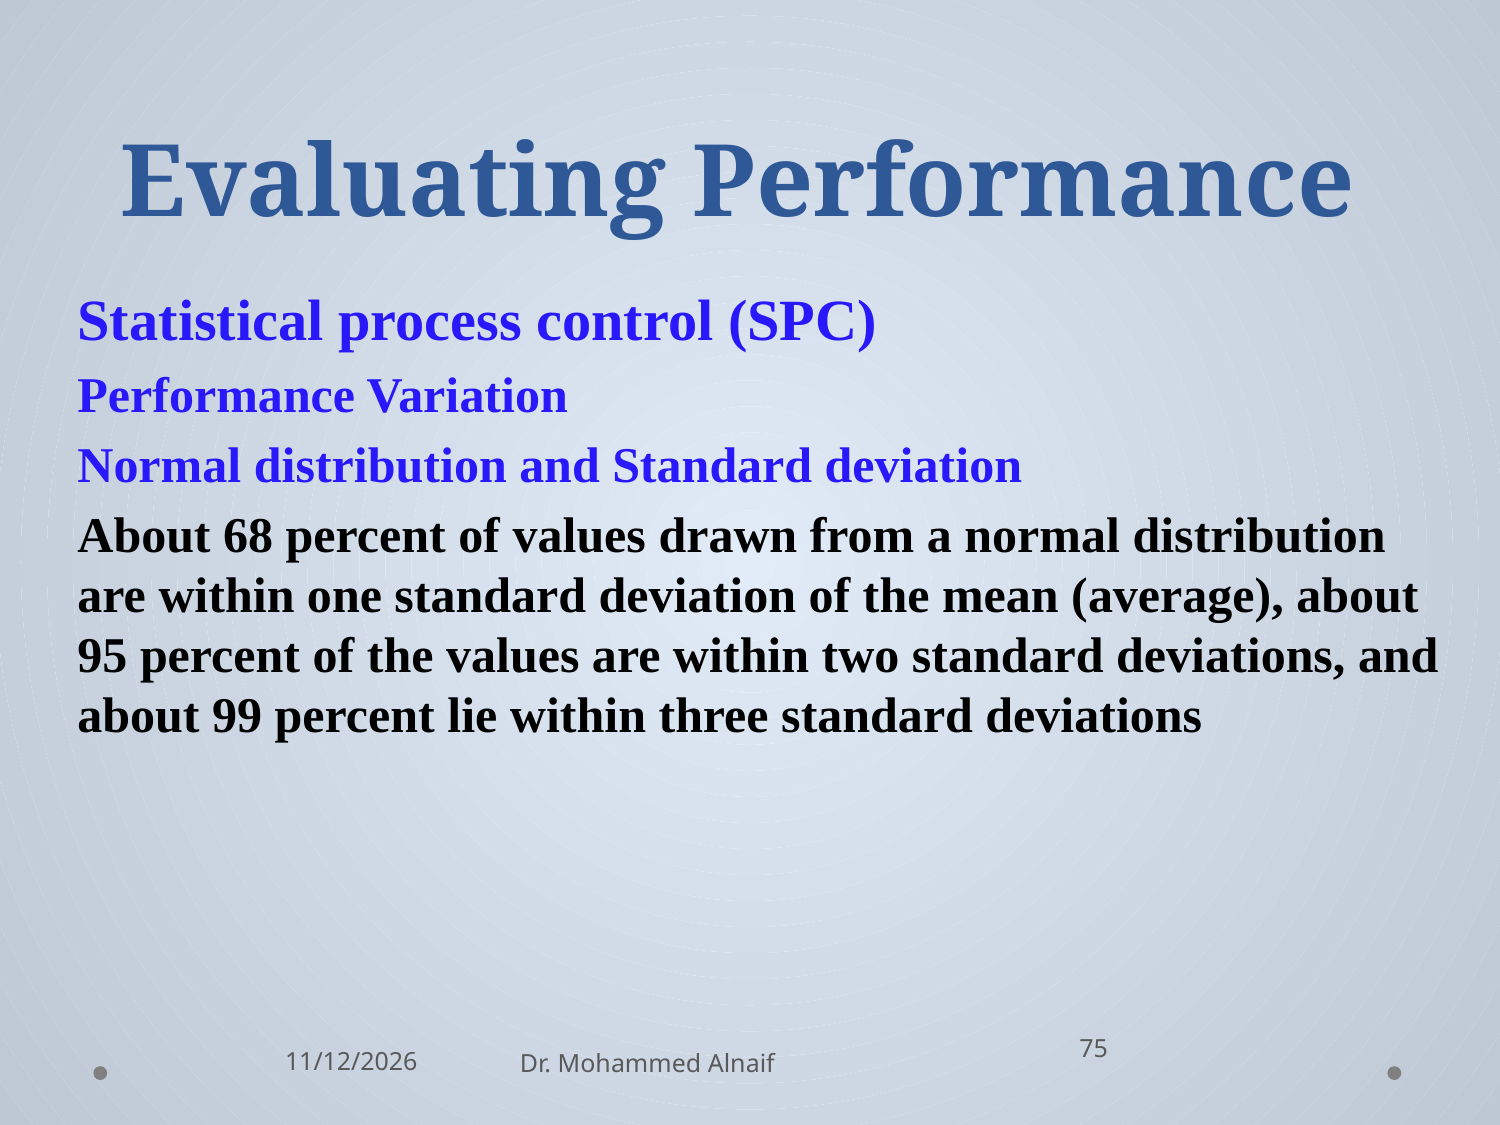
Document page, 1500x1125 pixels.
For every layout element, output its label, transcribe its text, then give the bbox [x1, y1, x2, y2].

footer Dr. Mohammed Alnaif [512, 1025, 988, 1100]
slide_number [75, 1025, 425, 1100]
slide_number 75 [1074, 1012, 1425, 1088]
subtitle Statistical process control (SPC) Performance Variation Normal distribution and Standard deviation About 68 percent of values drawn from a normal distribution are within one standard deviation of the mean (average), about 95 percent of the values are within two standard deviations, and about 99 percent lie within three standard deviations [62, 275, 1463, 1013]
title Evaluating Performance [100, 78, 1376, 244]
